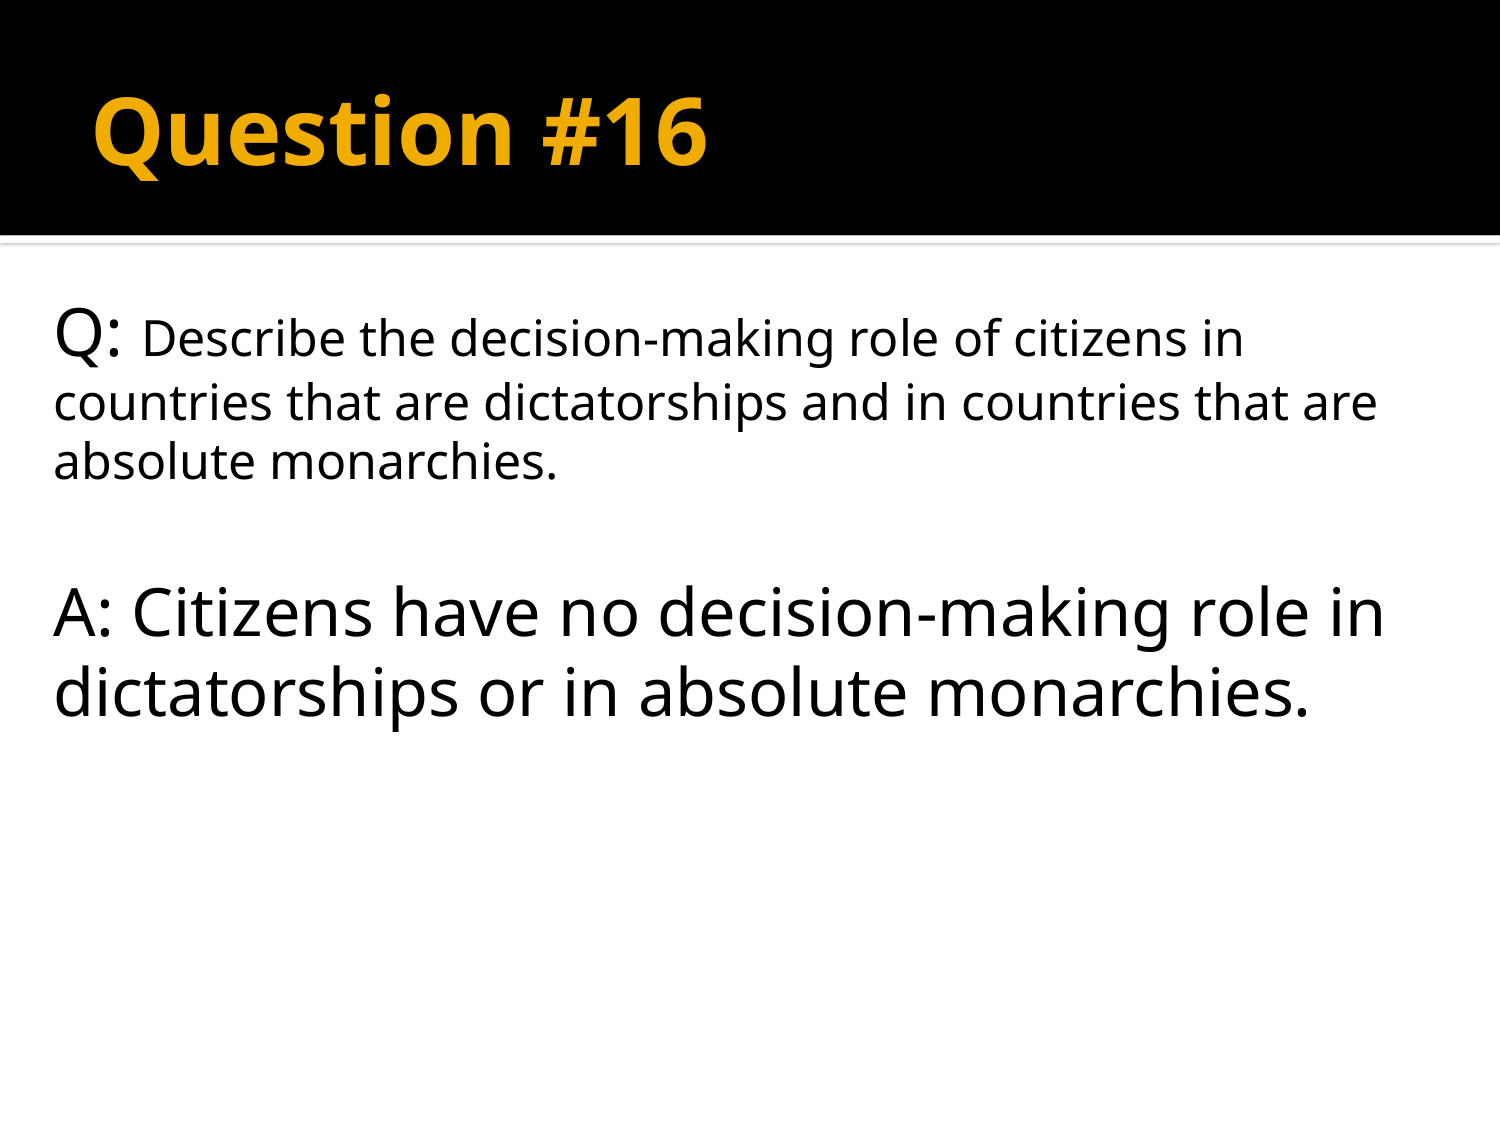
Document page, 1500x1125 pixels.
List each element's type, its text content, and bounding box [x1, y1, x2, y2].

title Question #16 [75, 25, 1425, 231]
list Q: Describe the decision-making role of citizens in countries that are dictatorships and in countries that are absolute monarchies. A: Citizens have no decision-making role in dictatorships or in absolute monarchies. [24, 275, 1475, 1100]
